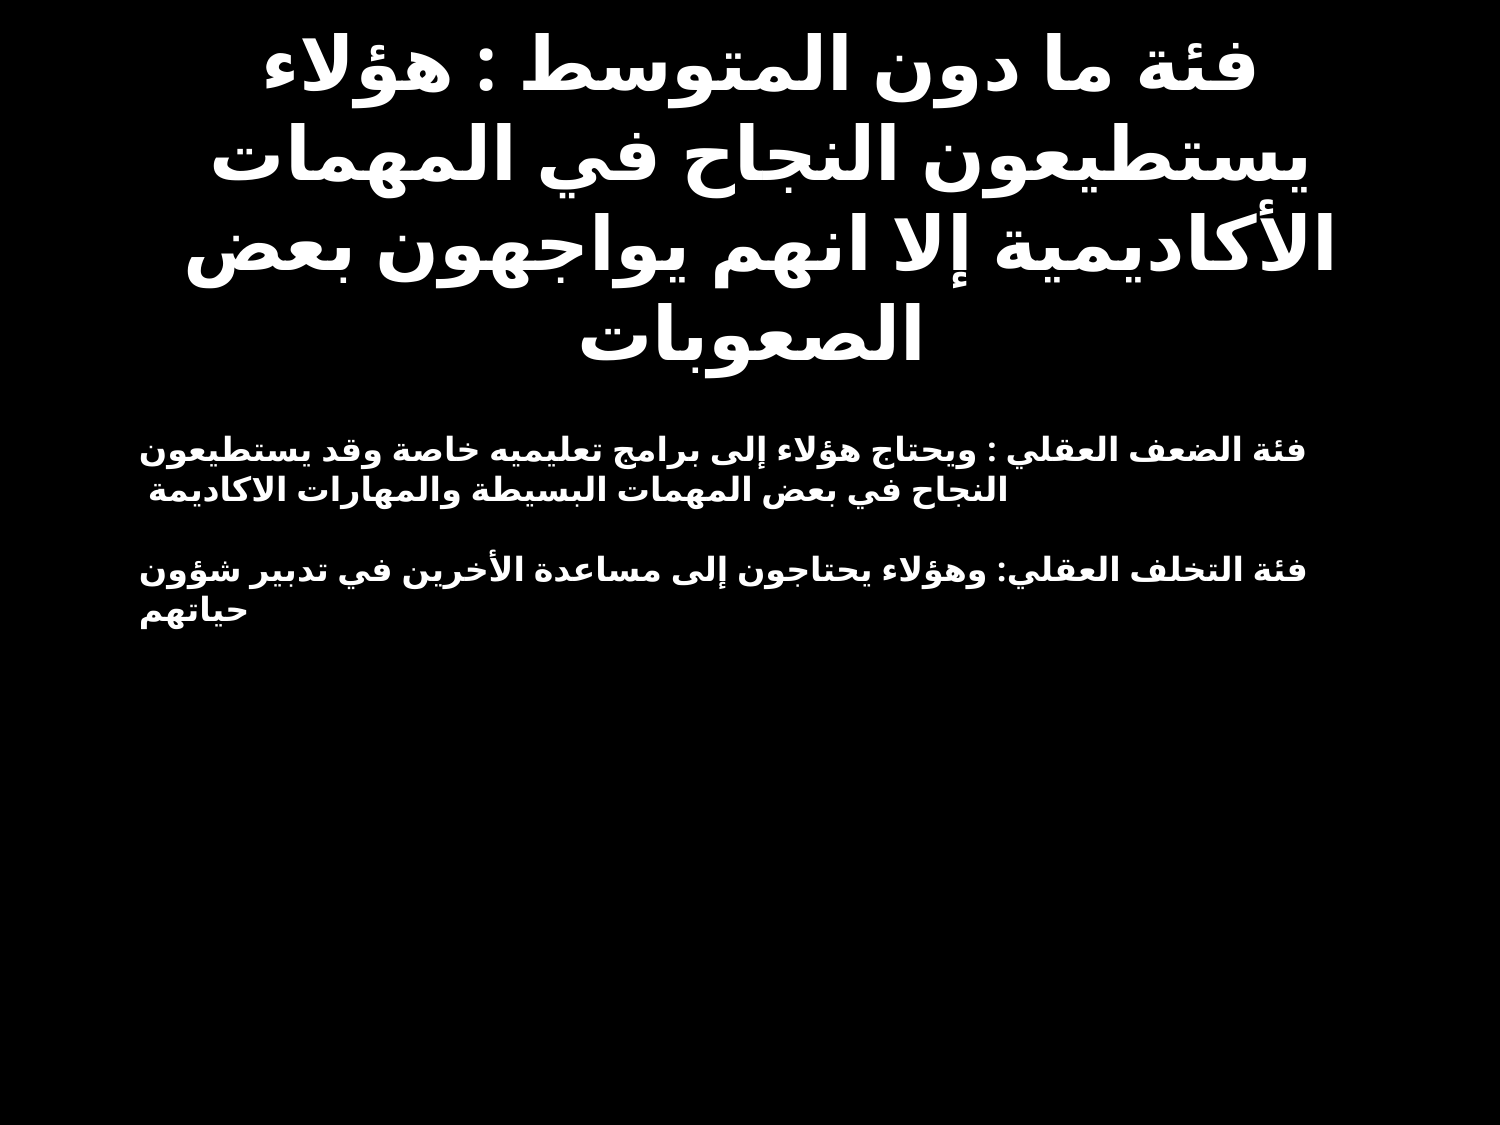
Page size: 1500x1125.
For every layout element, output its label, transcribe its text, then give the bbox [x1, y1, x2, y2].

title فئة الضعف العقلي : ويحتاج هؤلاء إلى برامج تعليميه خاصة وقد يستطيعون النجاح في بعض المهمات البسيطة والمهارات الاكاديمة فئة التخلف العقلي: وهؤلاء يحتاجون إلى مساعدة الأخرين في تدبير شؤون حياتهم [123, 420, 1399, 645]
list فئة ما دون المتوسط : هؤلاء يستطيعون النجاح في المهمات الأكاديمية إلا انهم يواجهون بعض الصعوبات [123, 137, 1399, 384]
